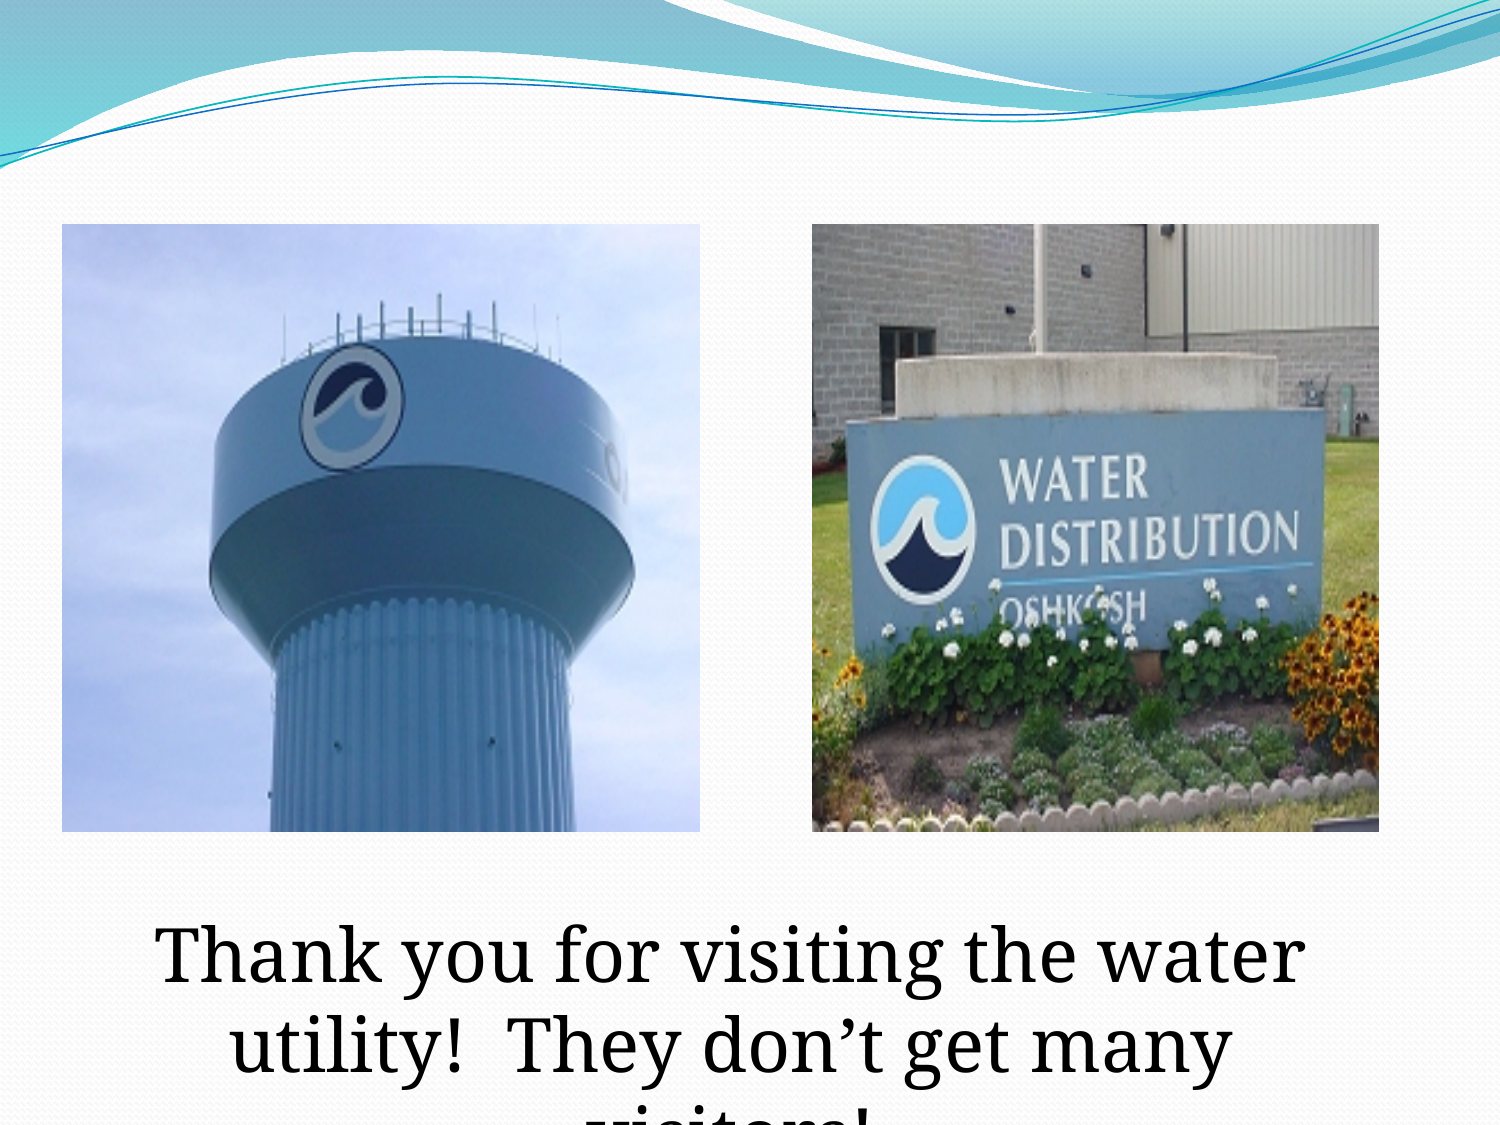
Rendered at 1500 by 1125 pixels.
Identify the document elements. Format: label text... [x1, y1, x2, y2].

picture [62, 224, 701, 832]
text_box Thank you for visiting the water utility! They don’t get many visitors! [62, 899, 1400, 1125]
picture [812, 224, 1379, 832]
